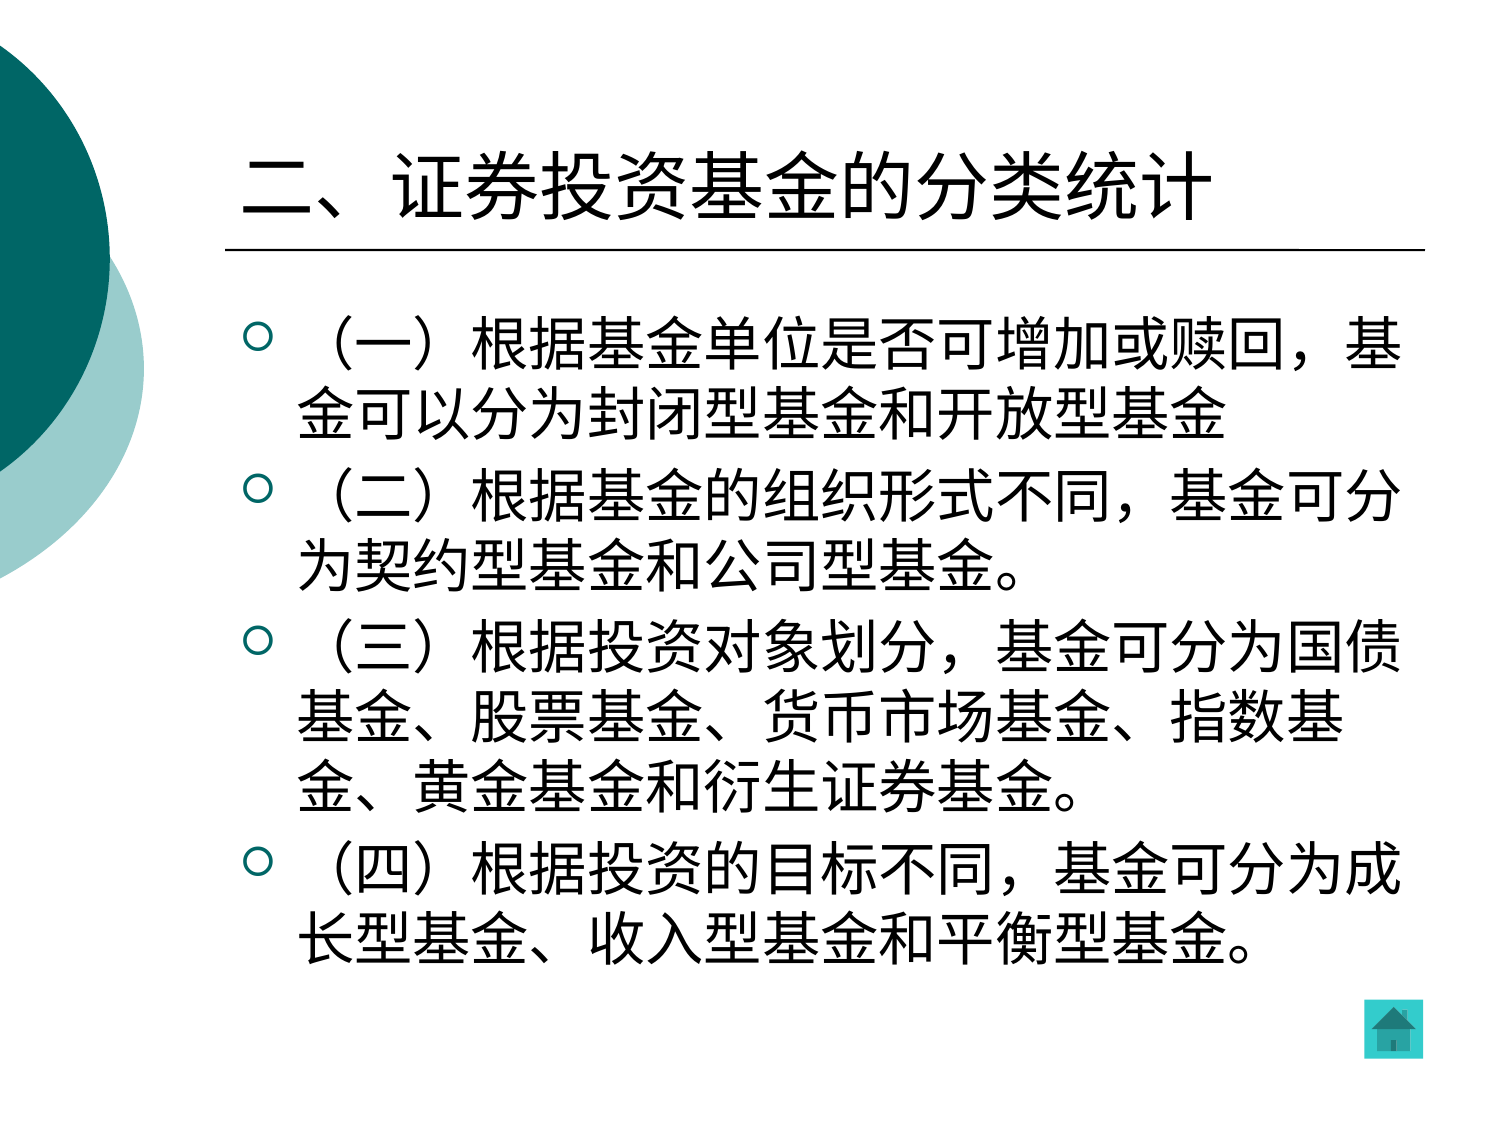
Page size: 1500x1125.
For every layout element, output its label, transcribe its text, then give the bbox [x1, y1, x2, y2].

text_box [1364, 999, 1424, 1059]
title 二、证券投资基金的分类统计 [224, 49, 1425, 238]
list （一）根据基金单位是否可增加或赎回，基金可以分为封闭型基金和开放型基金 （二）根据基金的组织形式不同，基金可分为契约型基金和公司型基金。 （三）根据投资对象划分，基金可分为国债基金、股票基金、货币市场基金、指数基金、黄金基金和衍生证券基金。 （四）根据投资的目标不同，基金可分为成长型基金、收入型基金和平衡型基金。 [224, 299, 1425, 975]
